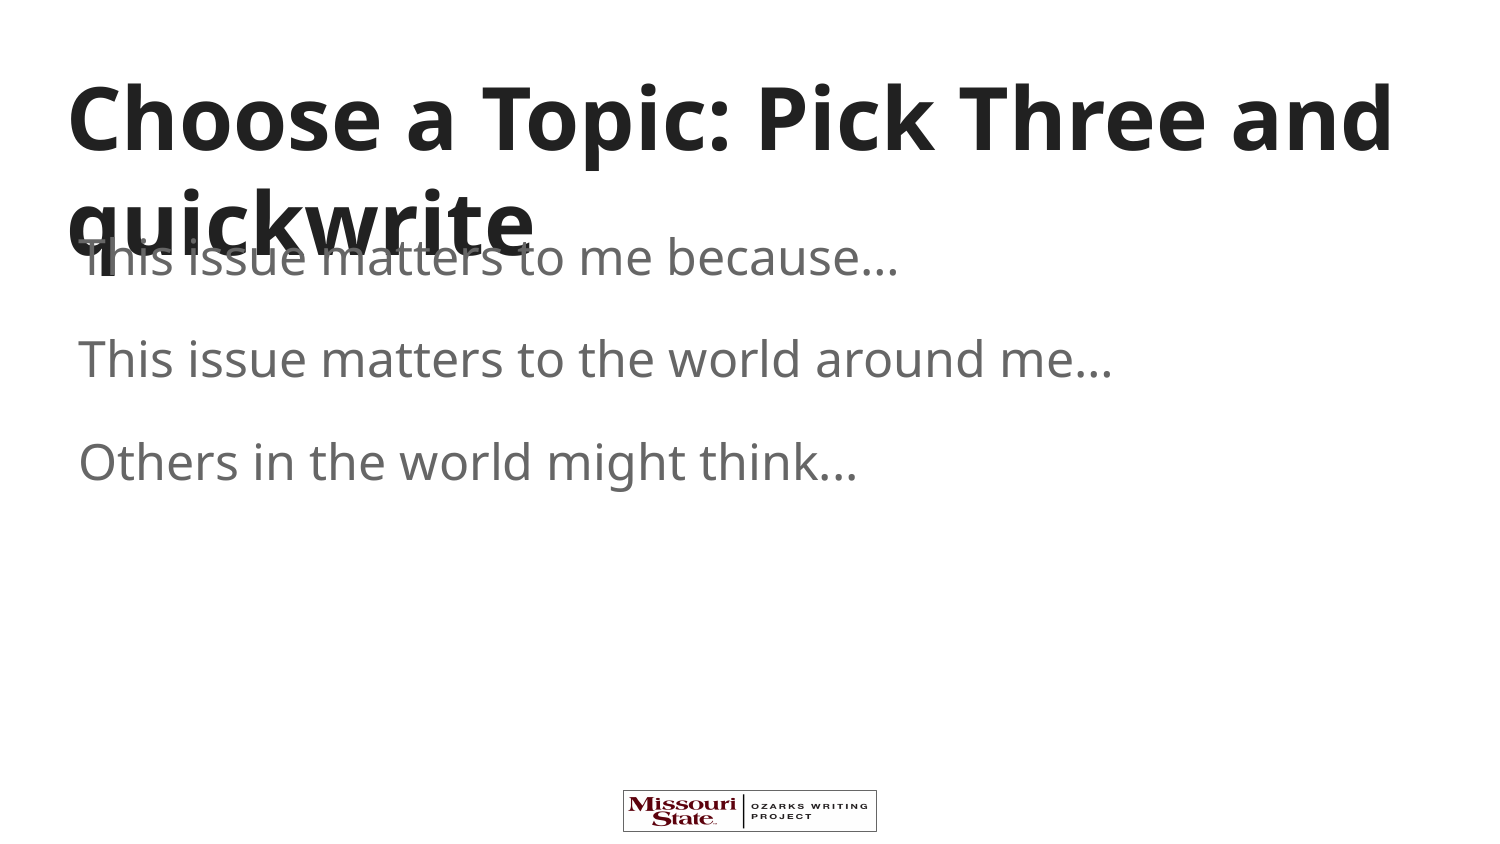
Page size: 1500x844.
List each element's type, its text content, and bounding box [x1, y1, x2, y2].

title Choose a Topic: Pick Three and quickwrite [51, 48, 1449, 180]
list This issue matters to me because… This issue matters to the world around me… Others in the world might think... [51, 201, 1449, 750]
picture [624, 791, 876, 831]
